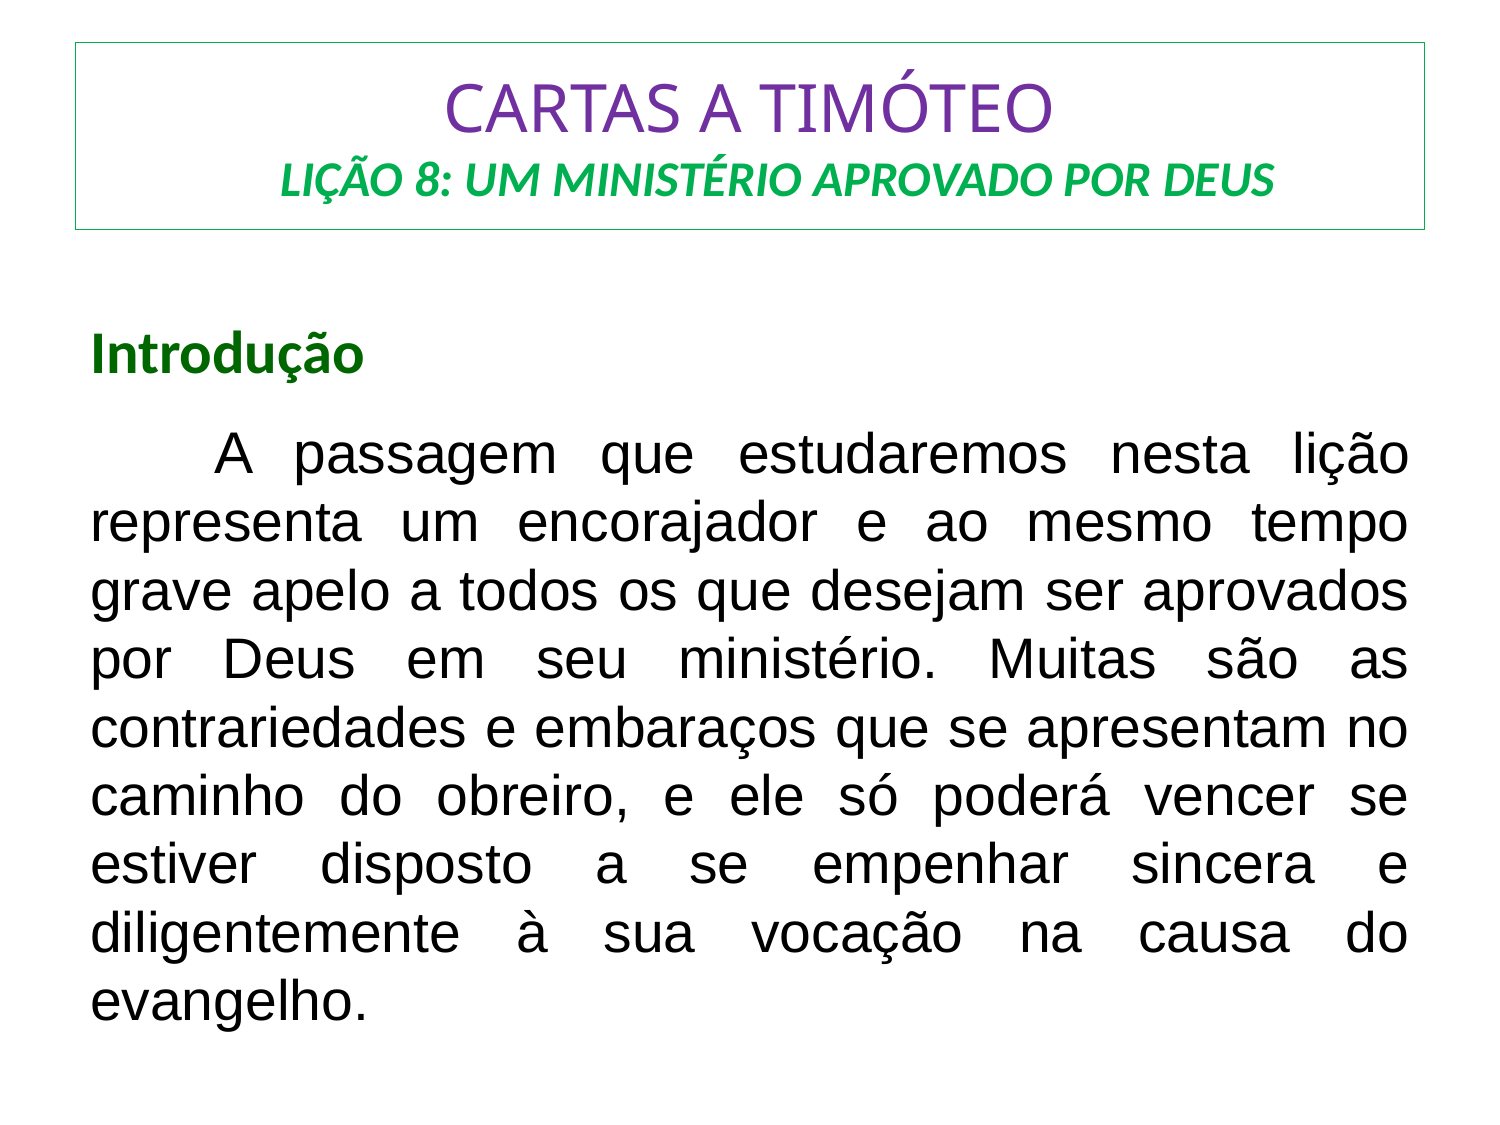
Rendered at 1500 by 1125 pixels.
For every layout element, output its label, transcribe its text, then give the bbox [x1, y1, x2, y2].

list Introdução A passagem que estudaremos nesta lição representa um encorajador e ao mesmo tempo grave apelo a todos os que desejam ser aprovados por Deus em seu ministério. Muitas são as contrariedades e embaraços que se apresentam no caminho do obreiro, e ele só poderá vencer se estiver disposto a se empenhar sincera e diligentemente à sua vocação na causa do evangelho. [75, 255, 1425, 1047]
title CARTAS A TIMÓTEO LIÇÃO 8: UM MINISTÉRIO APROVADO POR DEUS [75, 42, 1425, 230]
